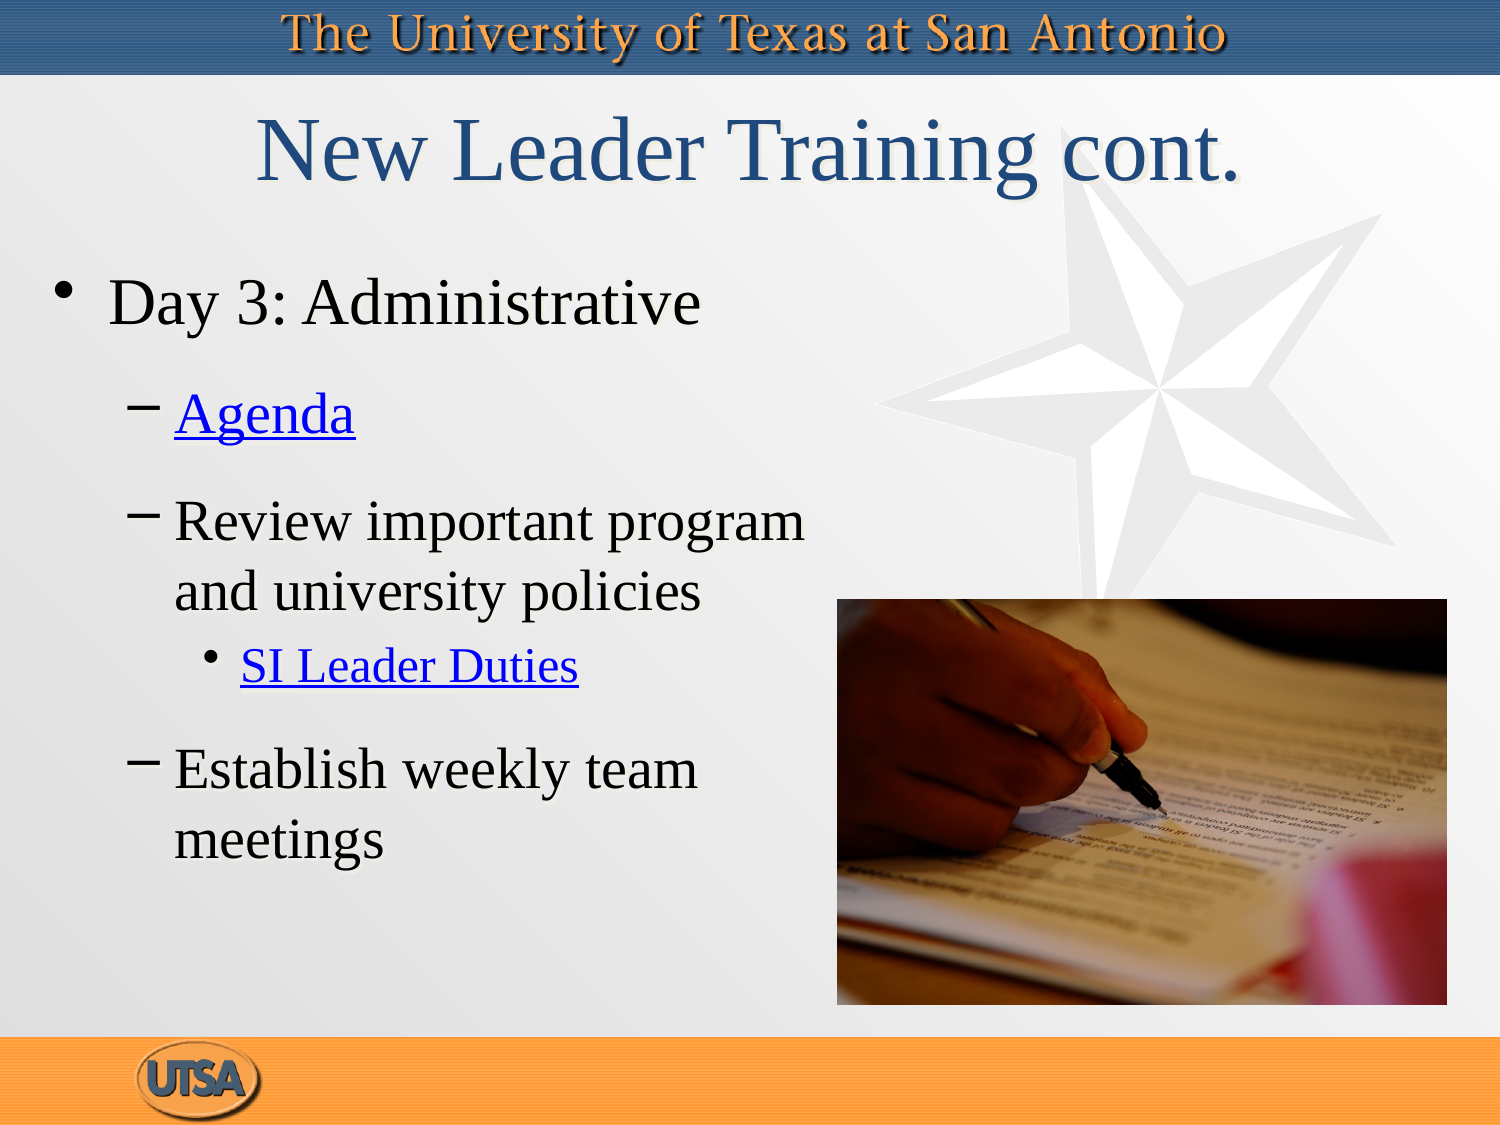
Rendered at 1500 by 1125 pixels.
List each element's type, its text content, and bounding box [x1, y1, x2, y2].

title New Leader Training cont. [112, 74, 1388, 213]
picture [0, 1037, 1500, 1125]
list Day 3: Administrative Agenda Review important program and university policies SI Leader Duties Establish weekly team meetings [37, 249, 851, 976]
picture [837, 599, 1447, 1006]
picture [0, 0, 1500, 75]
